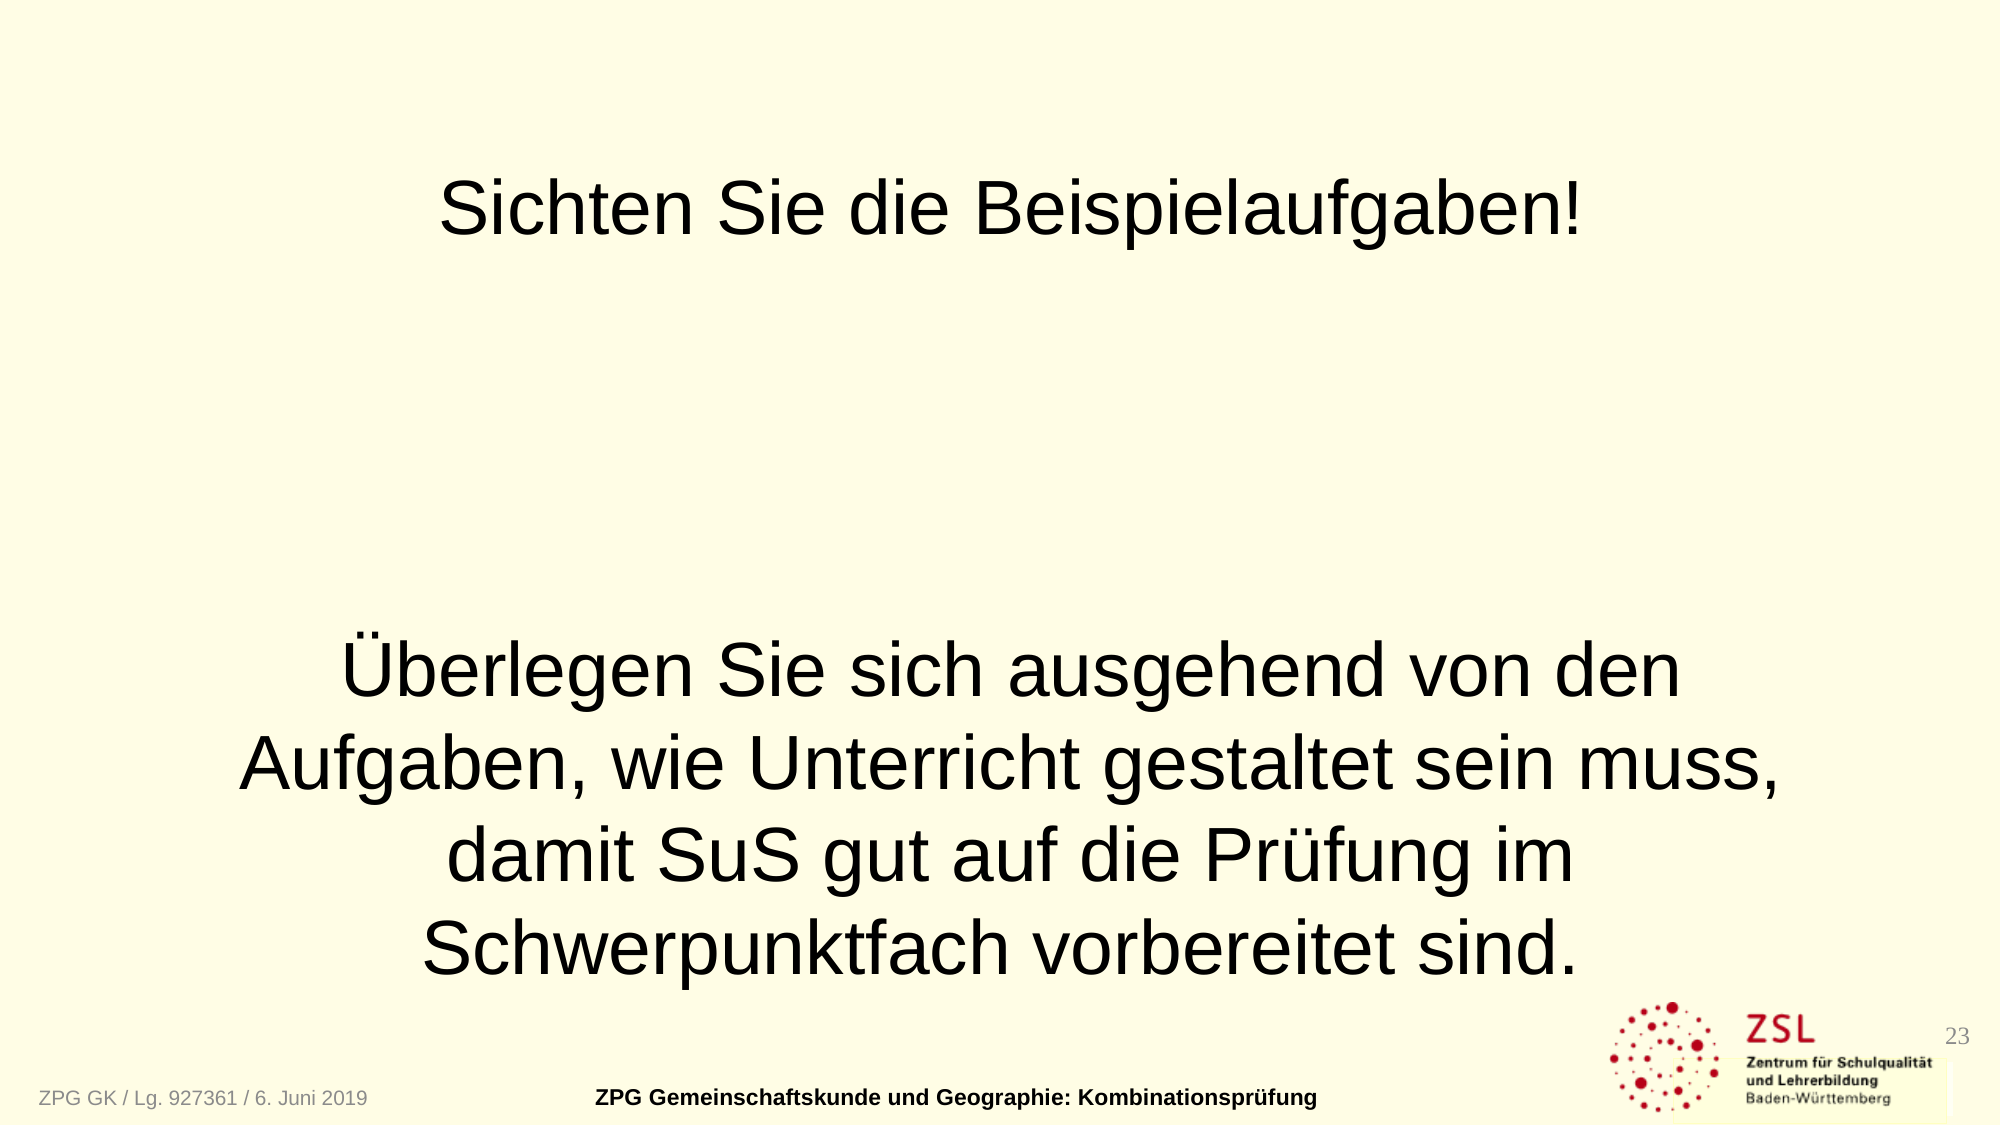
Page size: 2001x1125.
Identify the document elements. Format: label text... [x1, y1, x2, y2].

picture [1947, 1065, 1953, 1116]
text_box ZPG GK / Lg. 927361 / 6. Juni 2019 [23, 1066, 843, 1125]
text_box Sichten Sie die Beispielaufgaben! Überlegen Sie sich ausgehend von den Aufgaben, wie Unterricht gestaltet sein muss, damit SuS gut auf die Prüfung im Schwerpunktfach vorbereitet sind. [149, 149, 1875, 1005]
slide_number 23 [1899, 1004, 1986, 1065]
picture [1609, 1002, 1935, 1114]
